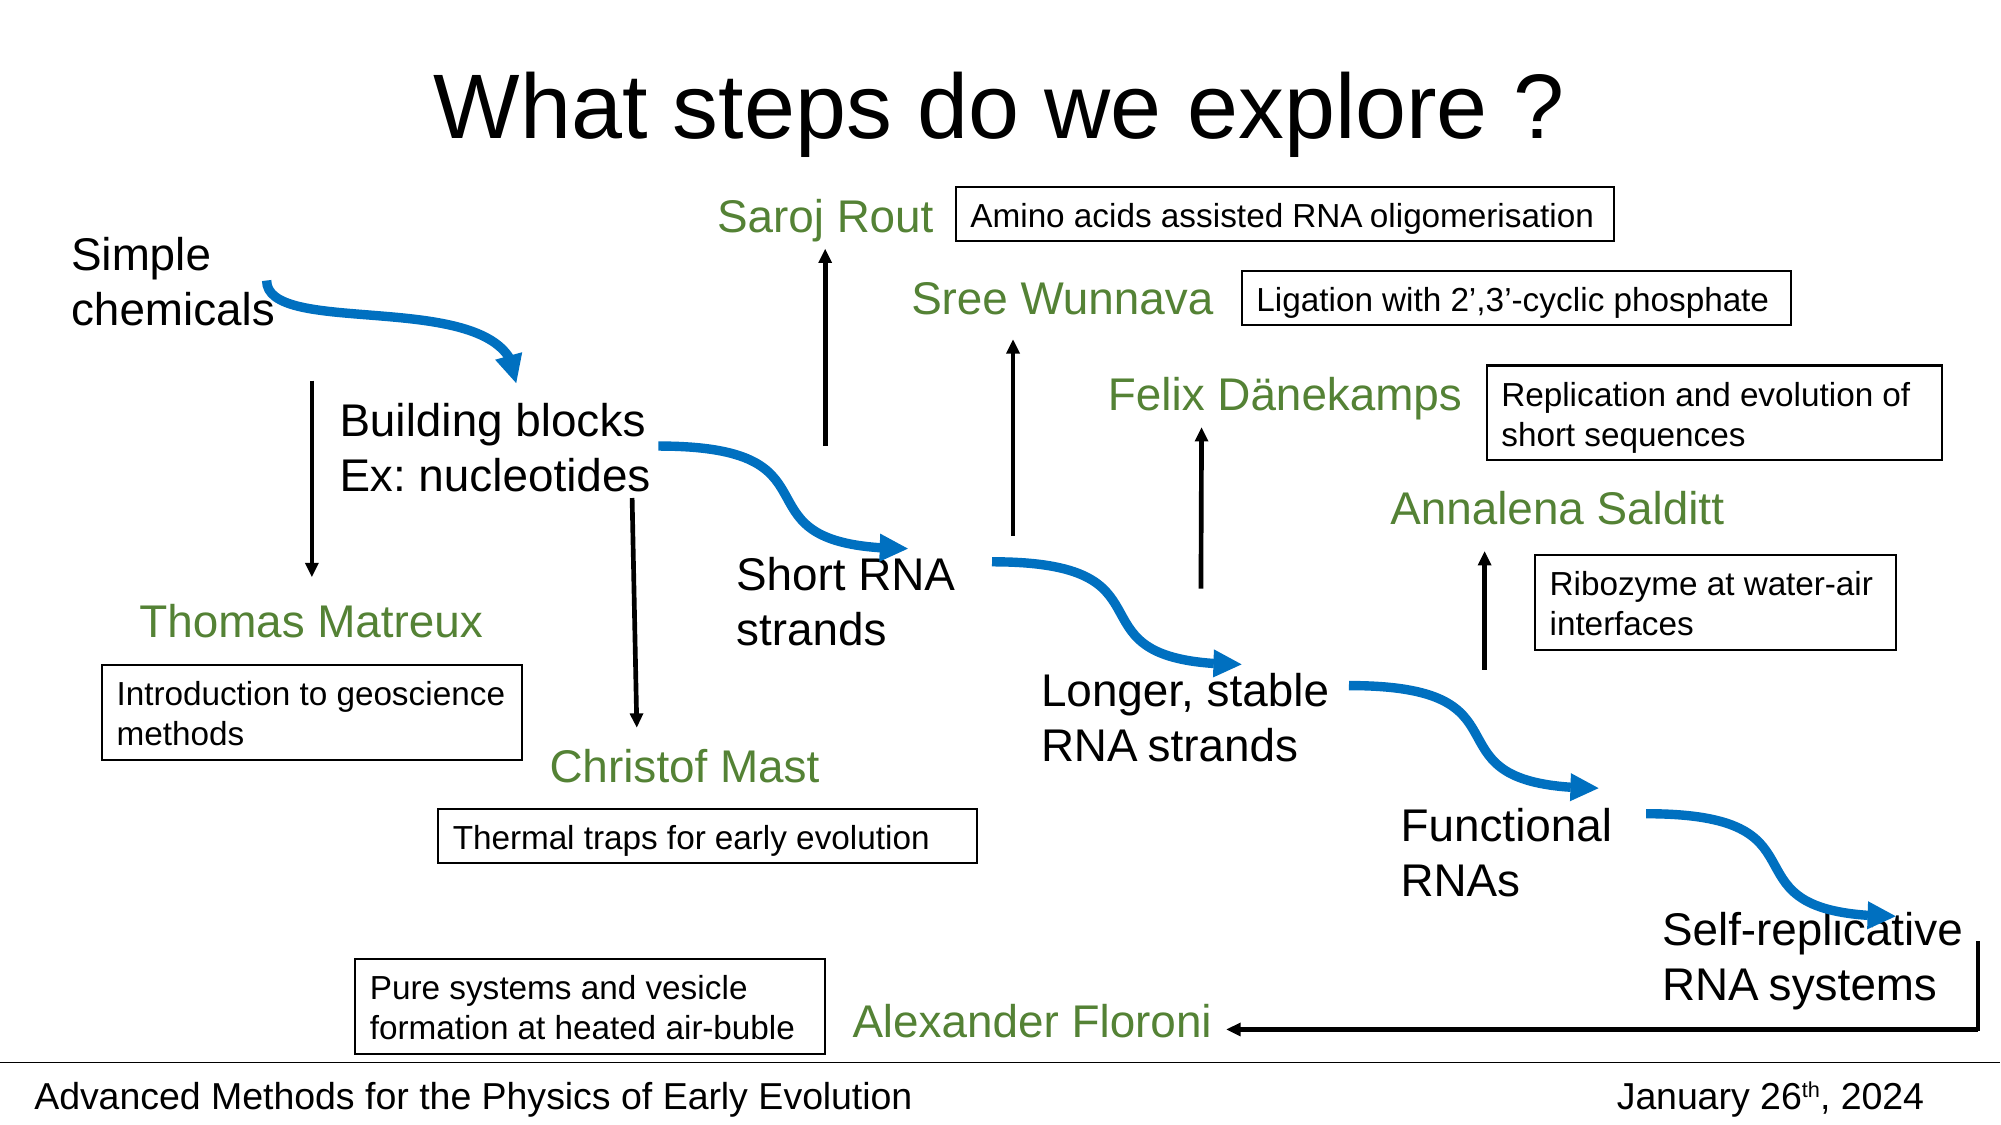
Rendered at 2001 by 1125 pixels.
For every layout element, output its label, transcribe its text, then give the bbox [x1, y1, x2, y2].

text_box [632, 497, 637, 728]
text_box Introduction to geoscience methods [101, 664, 523, 761]
text_box Longer, stable RNA strands [1026, 652, 1372, 778]
text_box Alexander Floroni [822, 984, 1242, 1055]
text_box Building blocks Ex: nucleotides [324, 383, 708, 508]
text_box Christof Mast [475, 729, 894, 800]
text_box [658, 446, 908, 549]
text_box Thomas Matreux [101, 584, 521, 654]
text_box Self-replicative RNA systems [1647, 892, 1993, 1017]
text_box Annalena Salditt [1370, 471, 1744, 541]
text_box Advanced Methods for the Physics of Early Evolution [19, 1064, 928, 1125]
text_box Simple chemicals [56, 217, 323, 343]
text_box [1646, 813, 1896, 917]
title What steps do we explore ? [137, 0, 1863, 218]
text_box Functional RNAs [1385, 788, 1731, 913]
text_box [992, 561, 1242, 665]
text_box January 26th, 2024 [1602, 1064, 1939, 1125]
text_box Amino acids assisted RNA oligomerisation [955, 218, 1615, 242]
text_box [266, 280, 517, 384]
text_box Pure systems and vesicle formation at heated air-buble [354, 958, 826, 1055]
text_box Replication and evolution of short sequences [1486, 364, 1943, 461]
text_box Short RNA strands [721, 537, 1000, 662]
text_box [1349, 685, 1599, 789]
text_box Thermal traps for early evolution [437, 808, 978, 864]
text_box Ligation with 2’,3’-cyclic phosphate [1241, 270, 1792, 326]
text_box Ribozyme at water-air interfaces [1534, 554, 1897, 651]
text_box Saroj Rout [658, 218, 993, 249]
text_box Sree Wunnava [860, 261, 1265, 332]
text_box Felix Dänekamps [1083, 356, 1487, 427]
